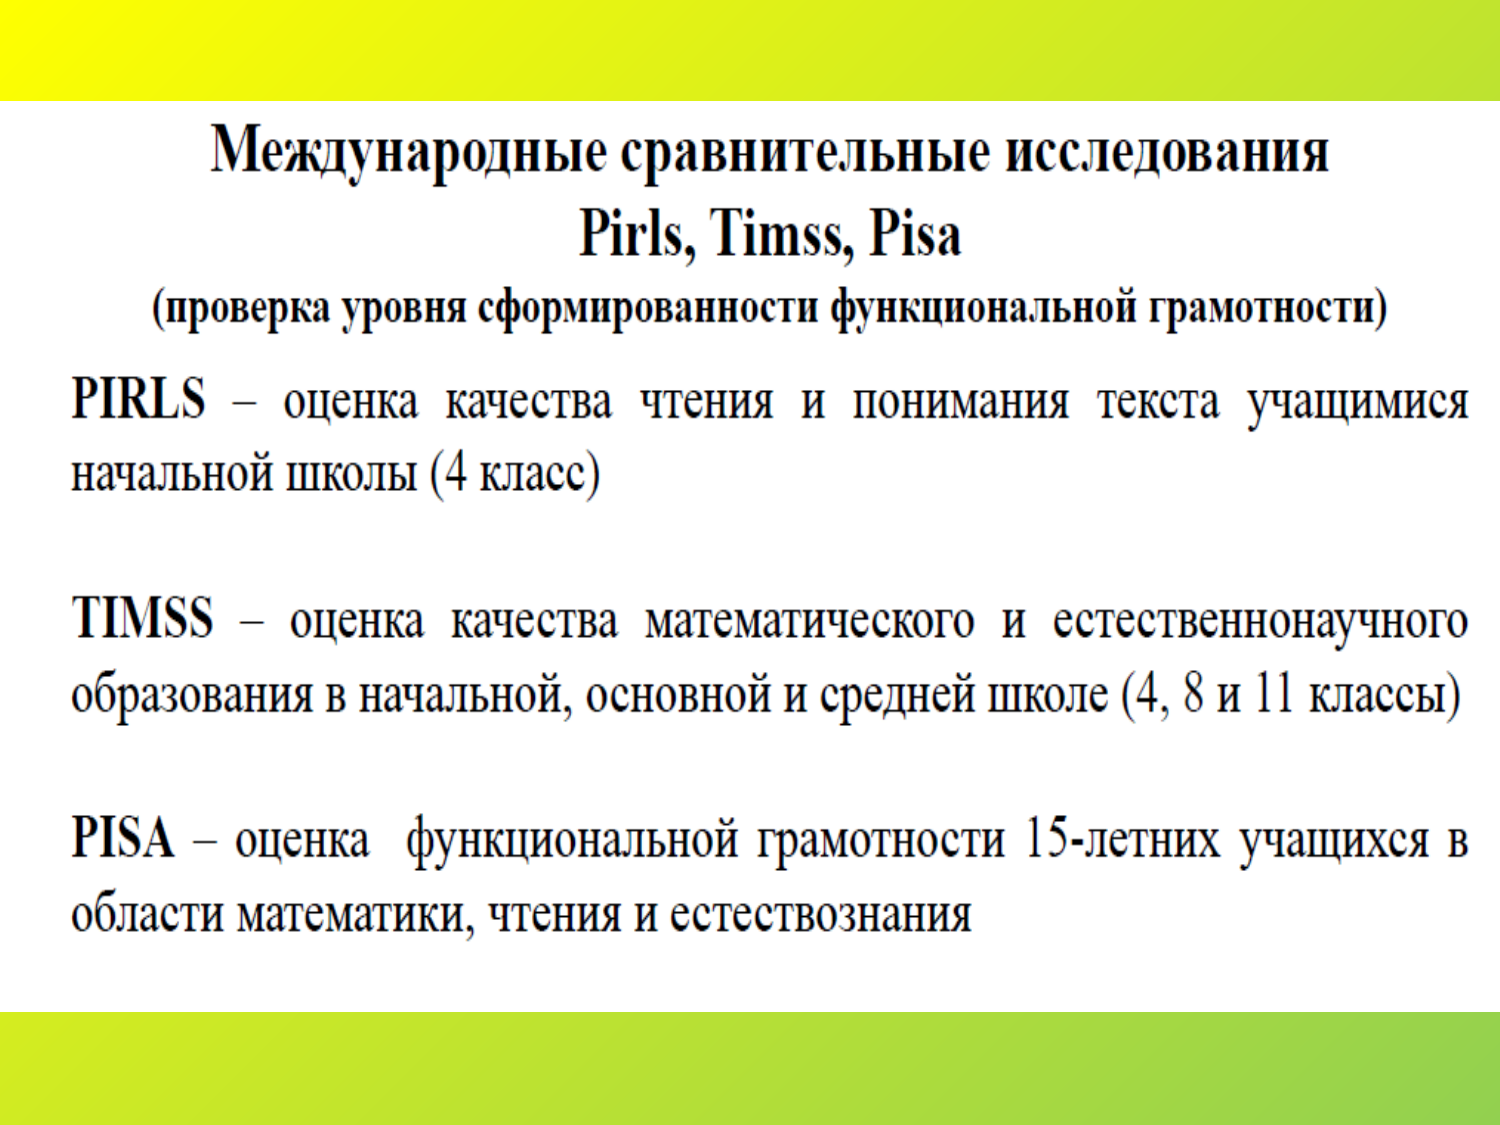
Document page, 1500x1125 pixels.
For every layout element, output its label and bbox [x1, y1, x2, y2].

picture [0, 101, 1500, 1012]
